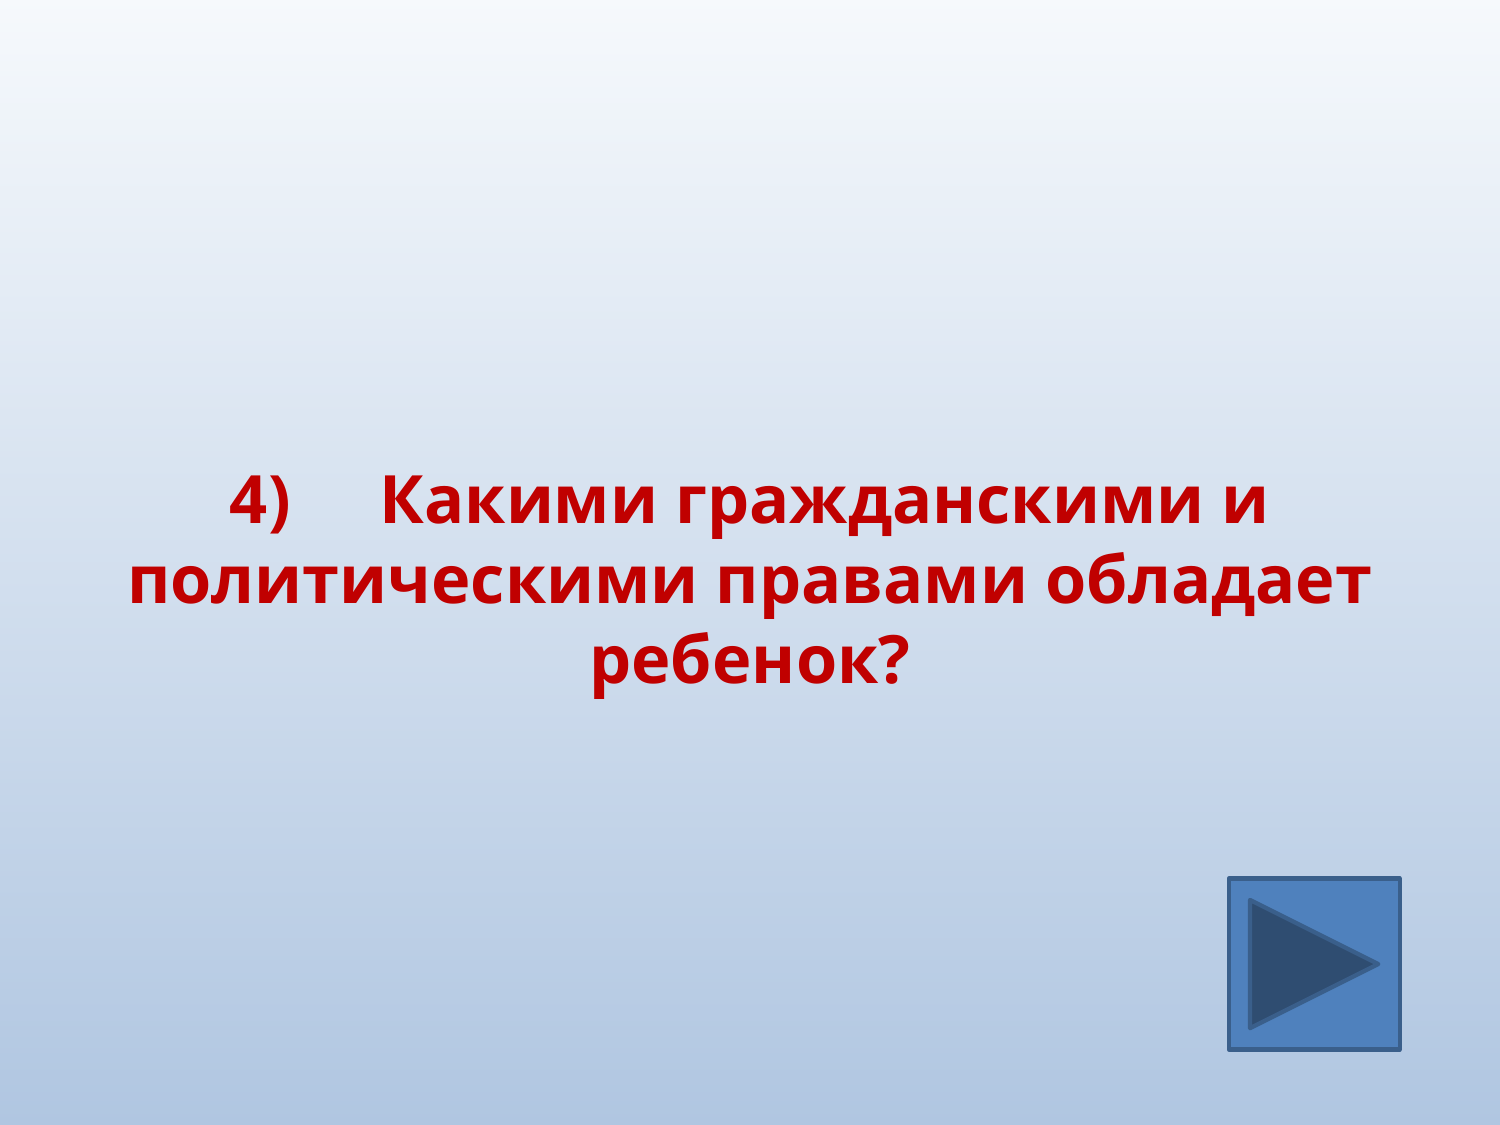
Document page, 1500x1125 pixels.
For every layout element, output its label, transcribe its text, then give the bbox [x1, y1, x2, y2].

text_box [1227, 876, 1402, 1052]
list 4) Какими гражданскими и политическими правами обладает ребенок? [75, 262, 1425, 1005]
